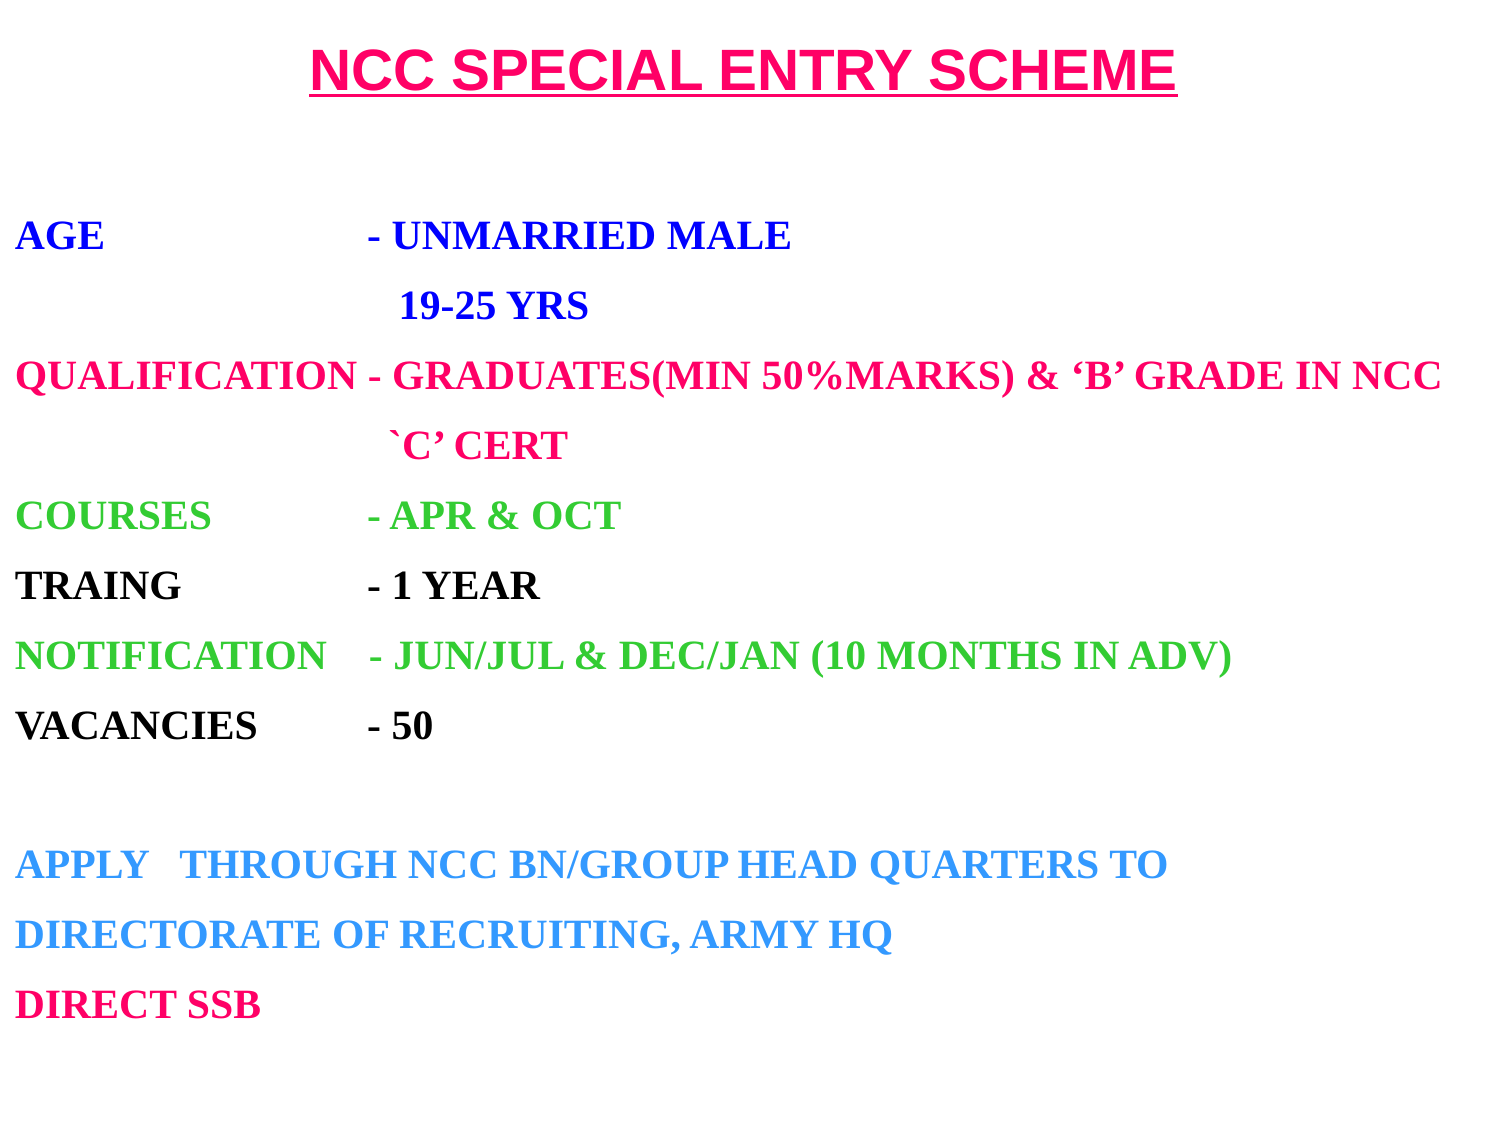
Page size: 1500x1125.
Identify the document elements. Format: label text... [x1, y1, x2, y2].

text_box AGE - UNMARRIED MALE 19-25 YRS QUALIFICATION - GRADUATES(MIN 50%MARKS) & ‘B’ GRADE IN NCC `C’ CERT COURSES - APR & OCT TRAING - 1 YEAR NOTIFICATION - JUN/JUL & DEC/JAN (10 MONTHS IN ADV) VACANCIES - 50 APPLY THROUGH NCC BN/GROUP HEAD QUARTERS TO DIRECTORATE OF RECRUITING, ARMY HQ DIRECT SSB [0, 180, 1500, 1035]
text_box NCC SPECIAL ENTRY SCHEME [37, 24, 1450, 170]
